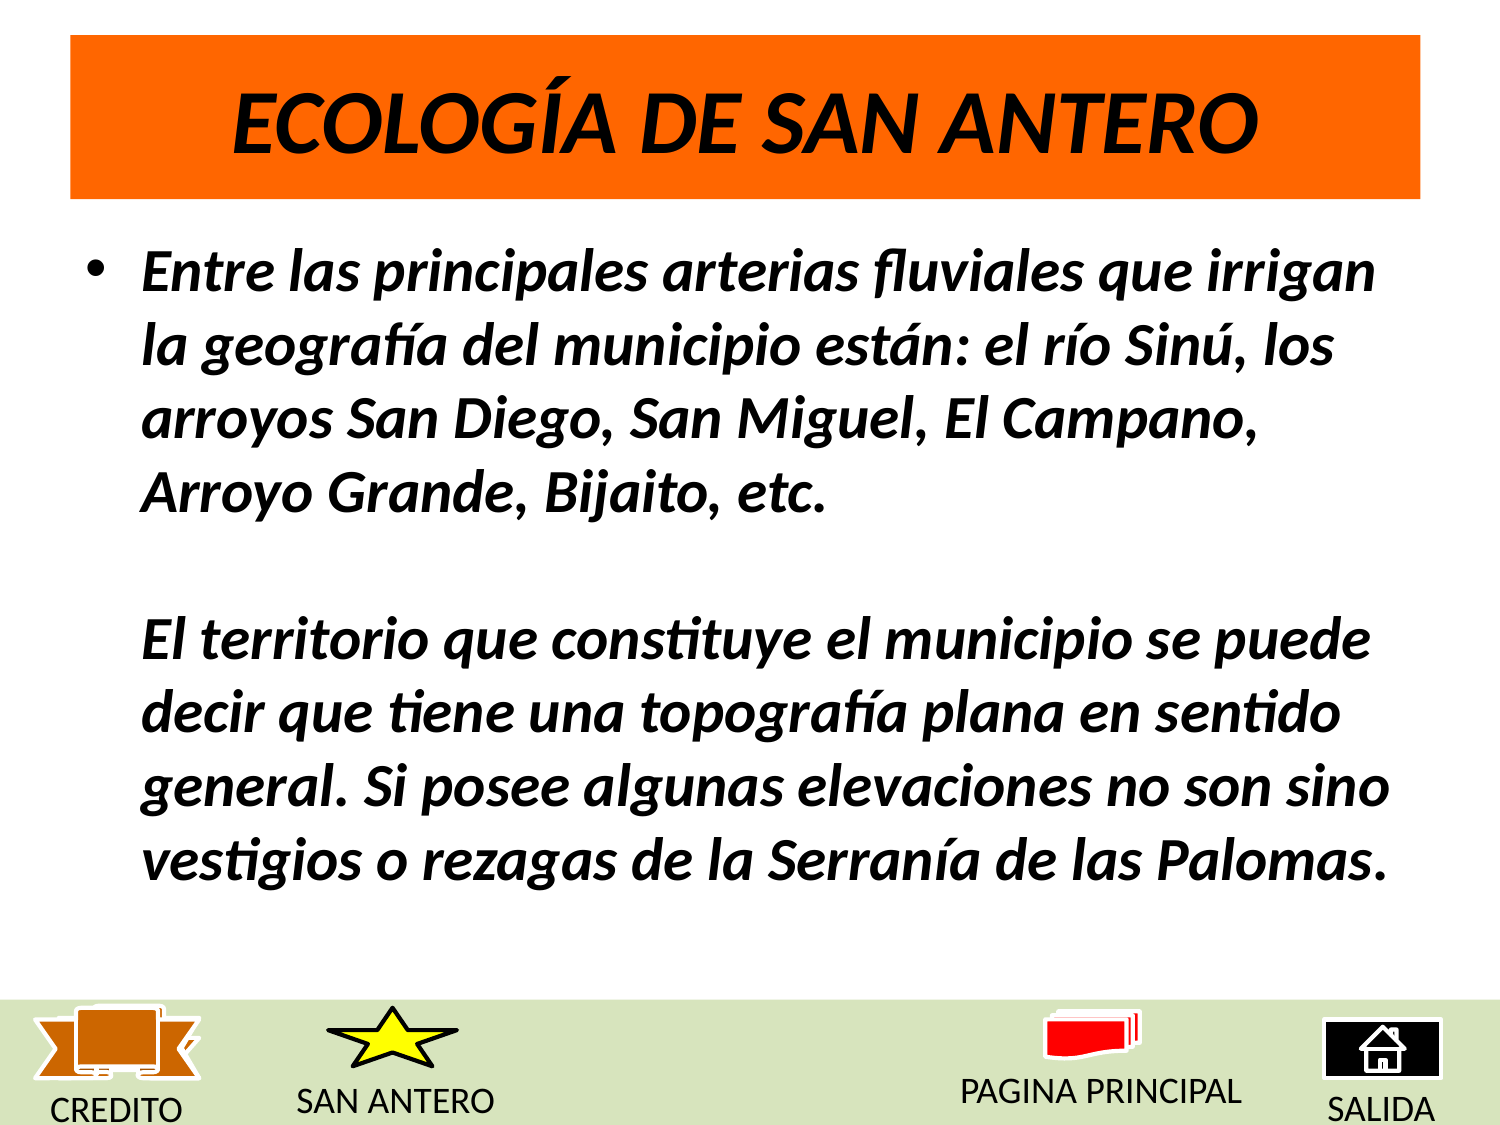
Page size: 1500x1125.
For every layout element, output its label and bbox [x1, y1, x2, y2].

title [70, 35, 1421, 200]
text_box [0, 997, 1500, 1125]
list [70, 222, 1421, 926]
